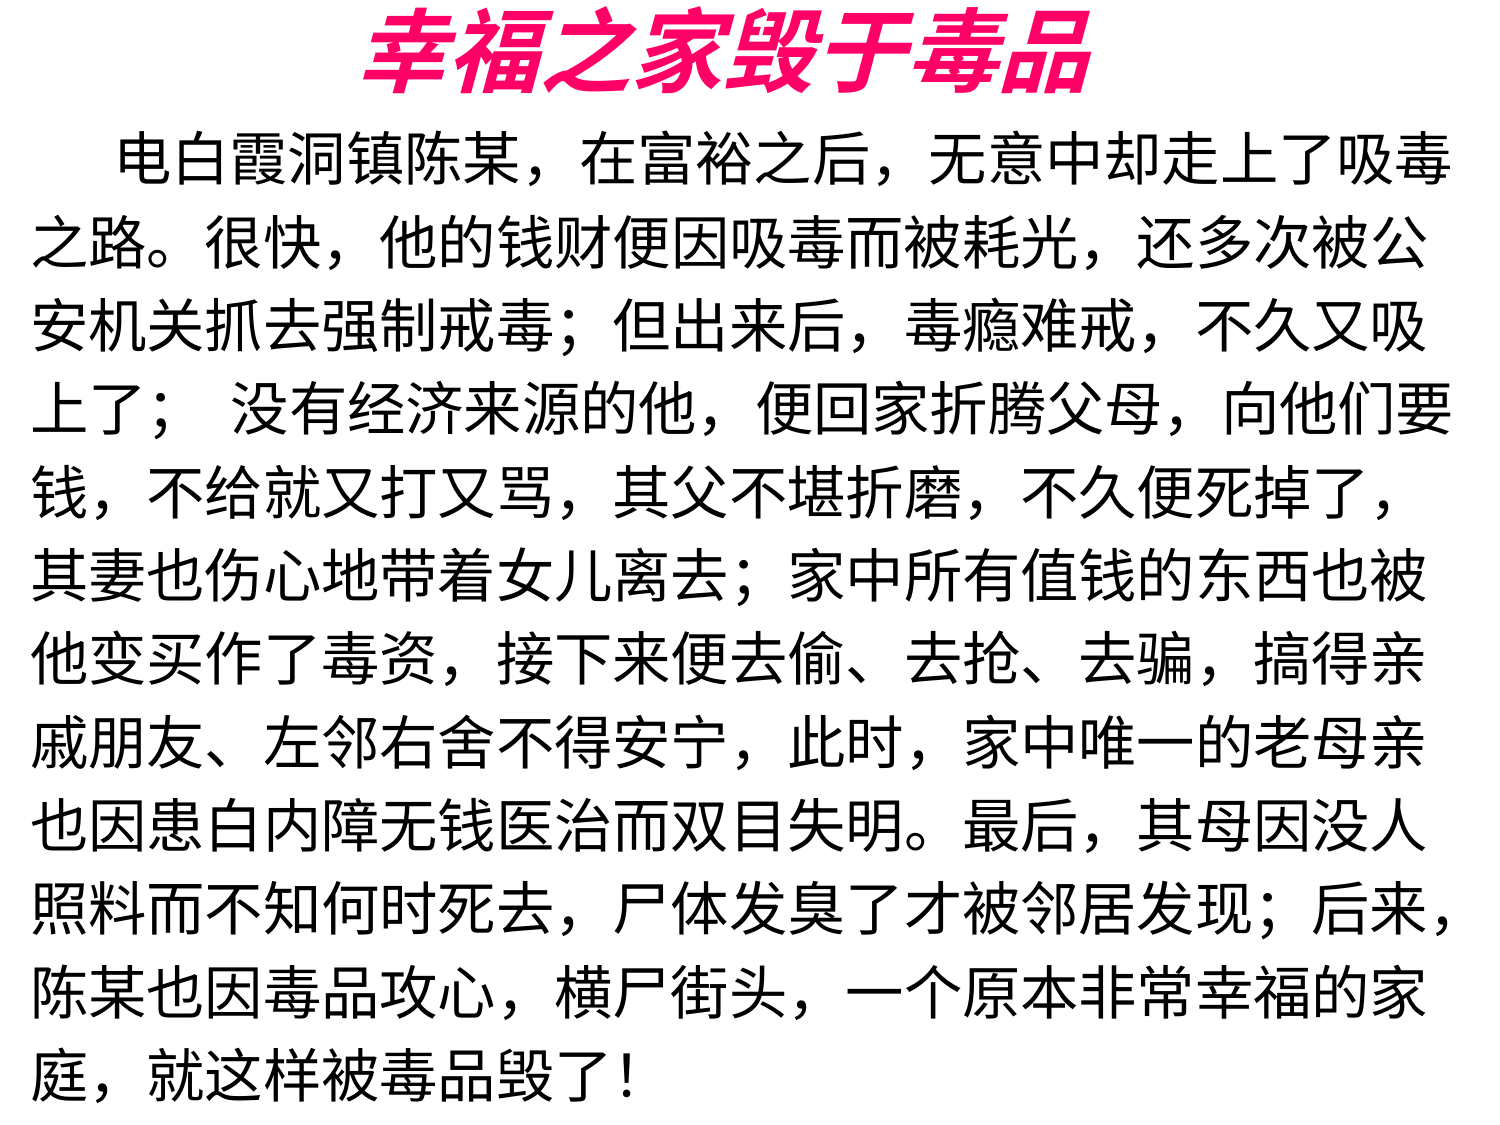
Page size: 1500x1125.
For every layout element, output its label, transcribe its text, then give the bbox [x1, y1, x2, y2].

list 电白霞洞镇陈某，在富裕之后，无意中却走上了吸毒之路。很快，他的钱财便因吸毒而被耗光，还多次被公安机关抓去强制戒毒；但出来后，毒瘾难戒，不久又吸上了； 没有经济来源的他，便回家折腾父母，向他们要钱，不给就又打又骂，其父不堪折磨，不久便死掉了，其妻也伤心地带着女儿离去；家中所有值钱的东西也被他变买作了毒资，接下来便去偷、去抢、去骗，搞得亲戚朋友、左邻右舍不得安宁，此时，家中唯一的老母亲也因患白内障无钱医治而双目失明。最后，其母因没人照料而不知何时死去，尸体发臭了才被邻居发现；后来，陈某也因毒品攻心，横尸街头，一个原本非常幸福的家庭，就这样被毒品毁了！ [0, 101, 1483, 1107]
title 幸福之家毁于毒品 [194, 0, 1273, 101]
